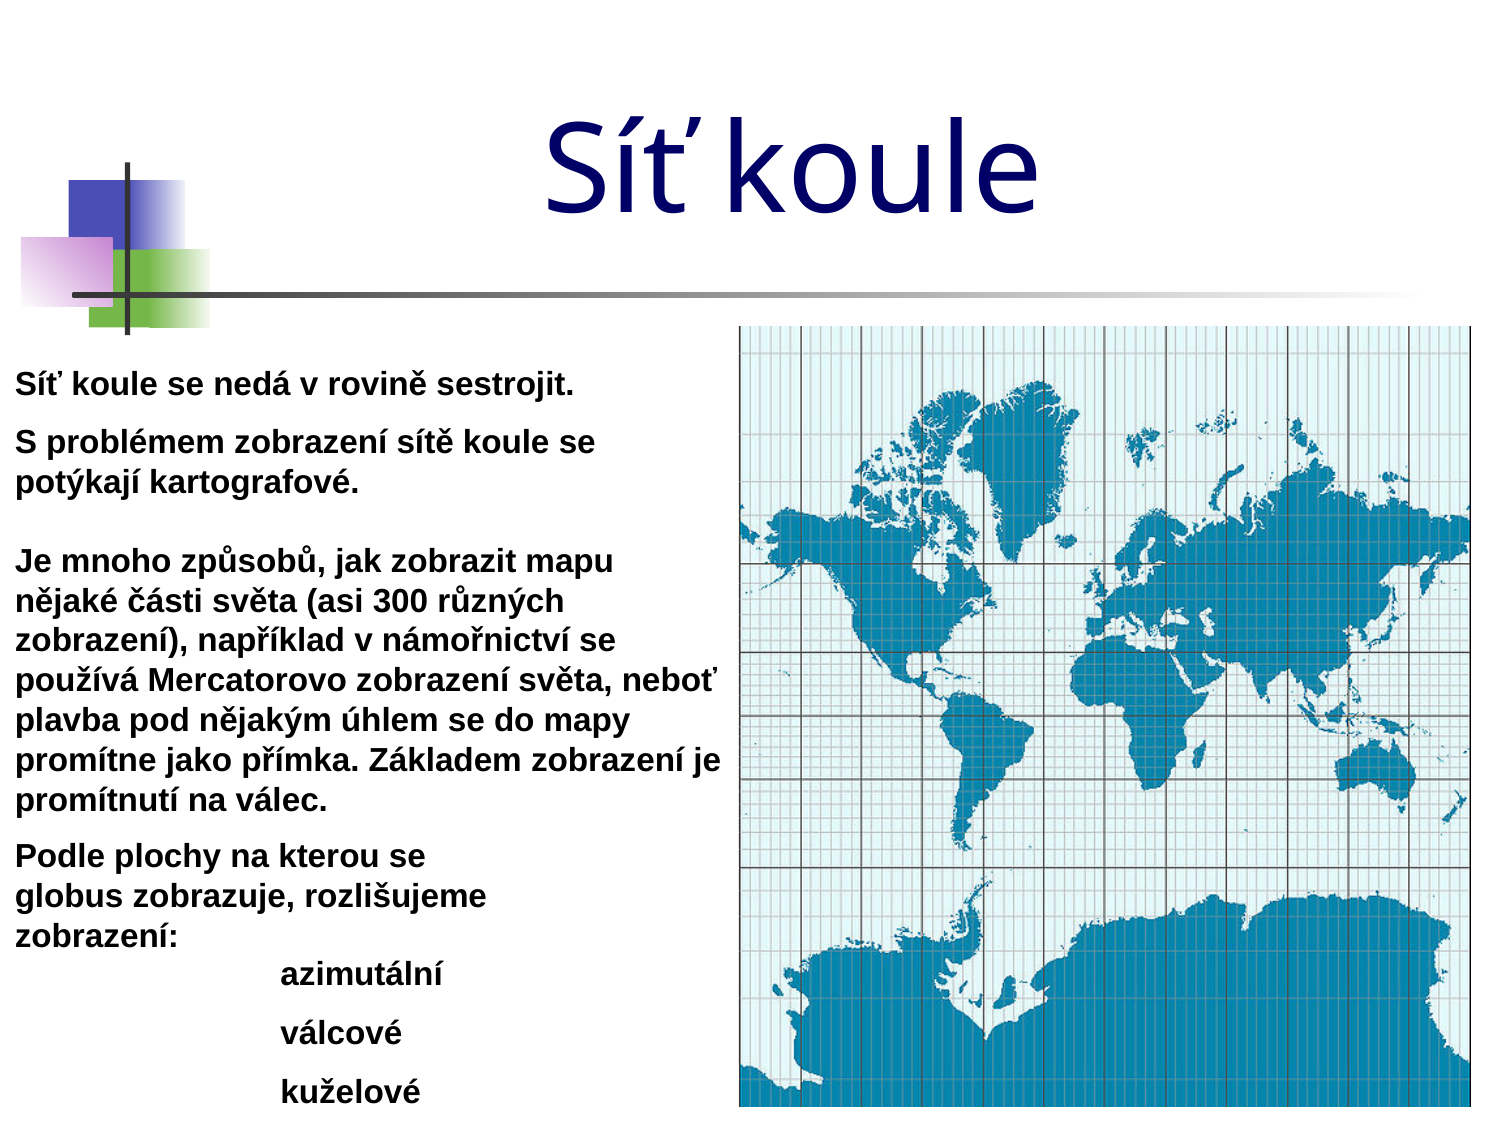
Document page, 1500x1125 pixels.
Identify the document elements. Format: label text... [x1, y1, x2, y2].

text_box kuželové [265, 1062, 526, 1118]
text_box Je mnoho způsobů, jak zobrazit mapu nějaké části světa (asi 300 různých zobrazení), například v námořnictví se používá Mercatorovo zobrazení světa, neboť plavba pod nějakým úhlem se do mapy promítne jako přímka. Základem zobrazení je promítnutí na válec. [0, 531, 733, 826]
text_box Podle plochy na kterou se globus zobrazuje, rozlišujeme zobrazení: [0, 826, 520, 962]
text_box S problémem zobrazení sítě koule se potýkají kartografové. [0, 413, 662, 508]
text_box válcové [265, 1003, 526, 1059]
picture [738, 325, 1471, 1107]
text_box Síť koule se nedá v rovině sestrojit. [0, 354, 733, 409]
text_box azimutální [265, 944, 526, 1000]
text_box Síť koule [115, 42, 1471, 283]
